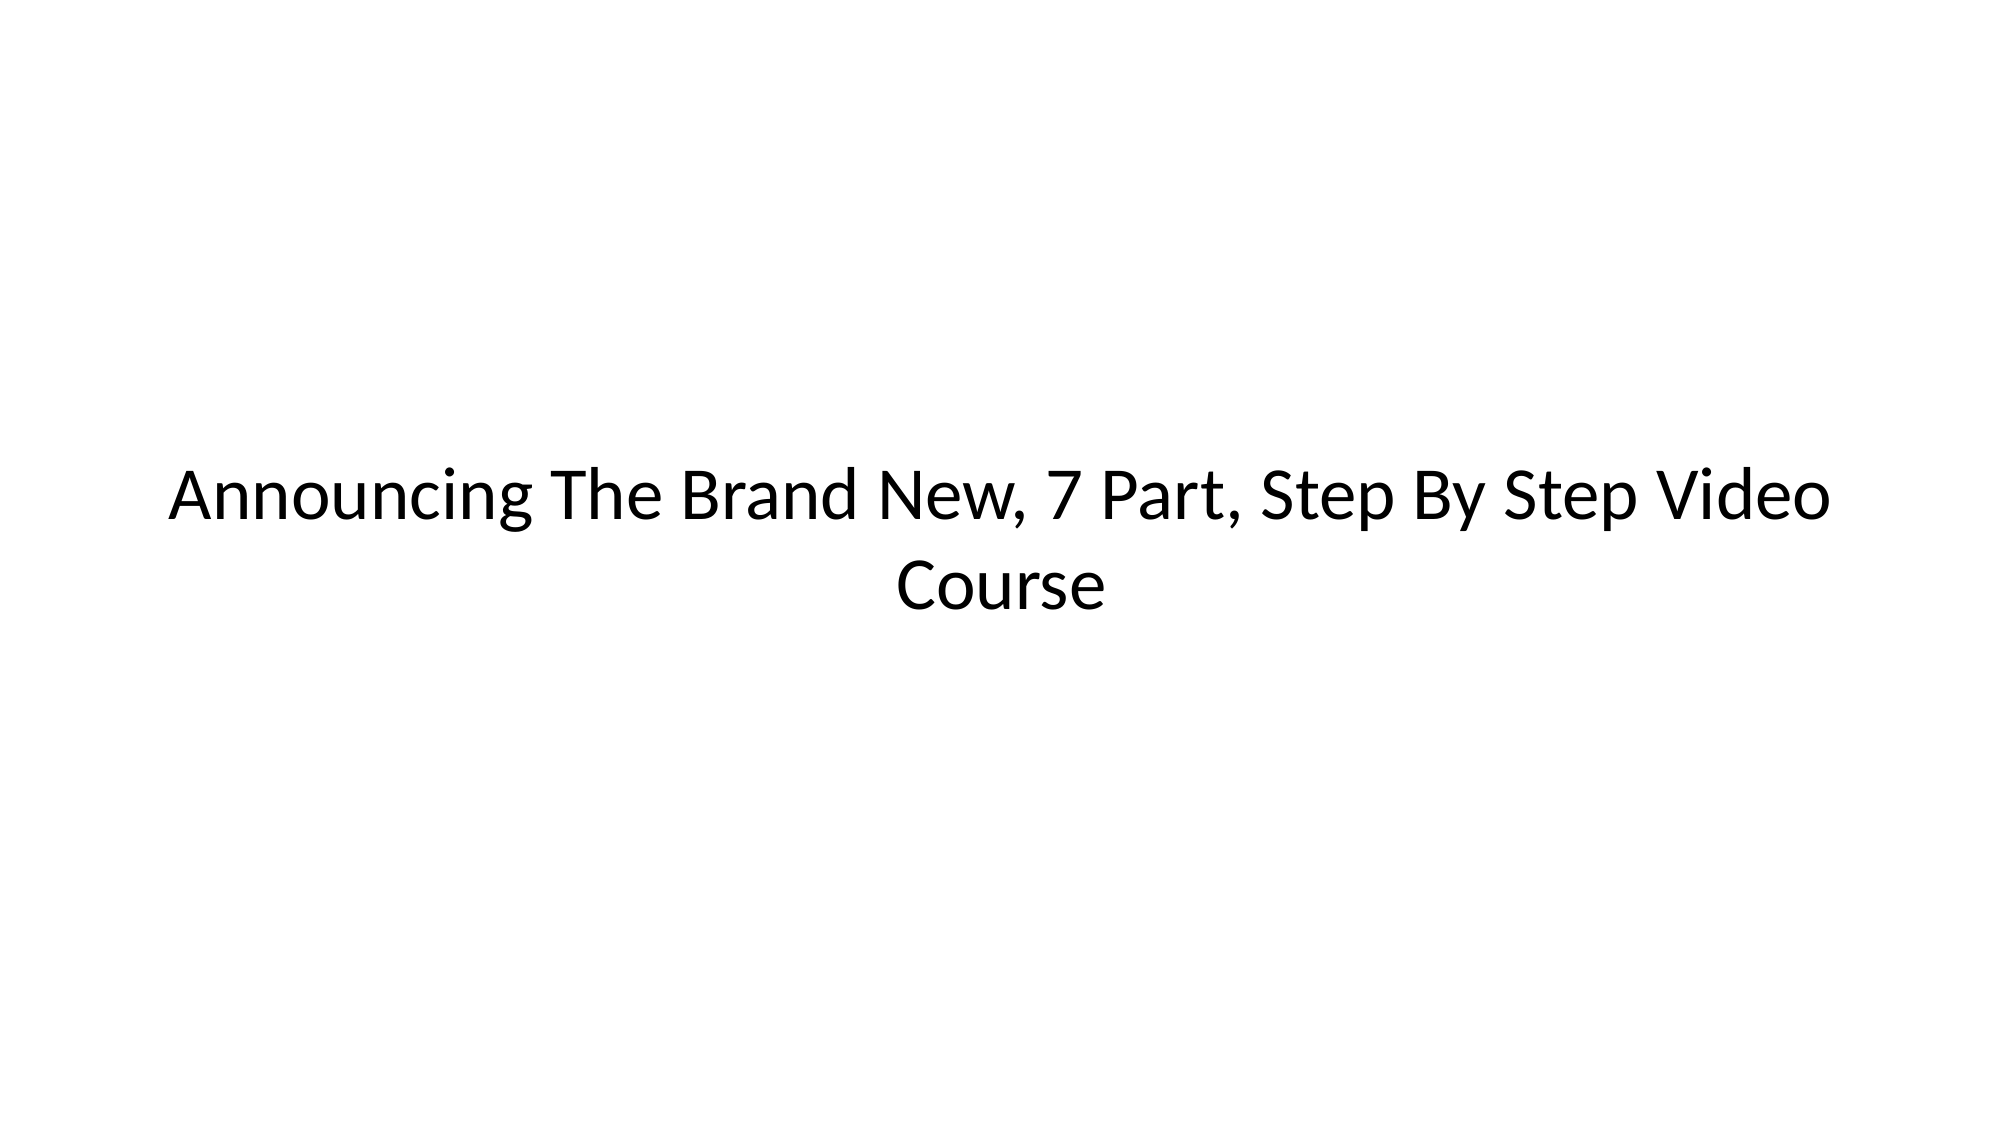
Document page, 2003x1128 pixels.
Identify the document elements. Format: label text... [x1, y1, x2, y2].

title Announcing The Brand New, 7 Part, Step By Step Video Course [149, 287, 1853, 782]
